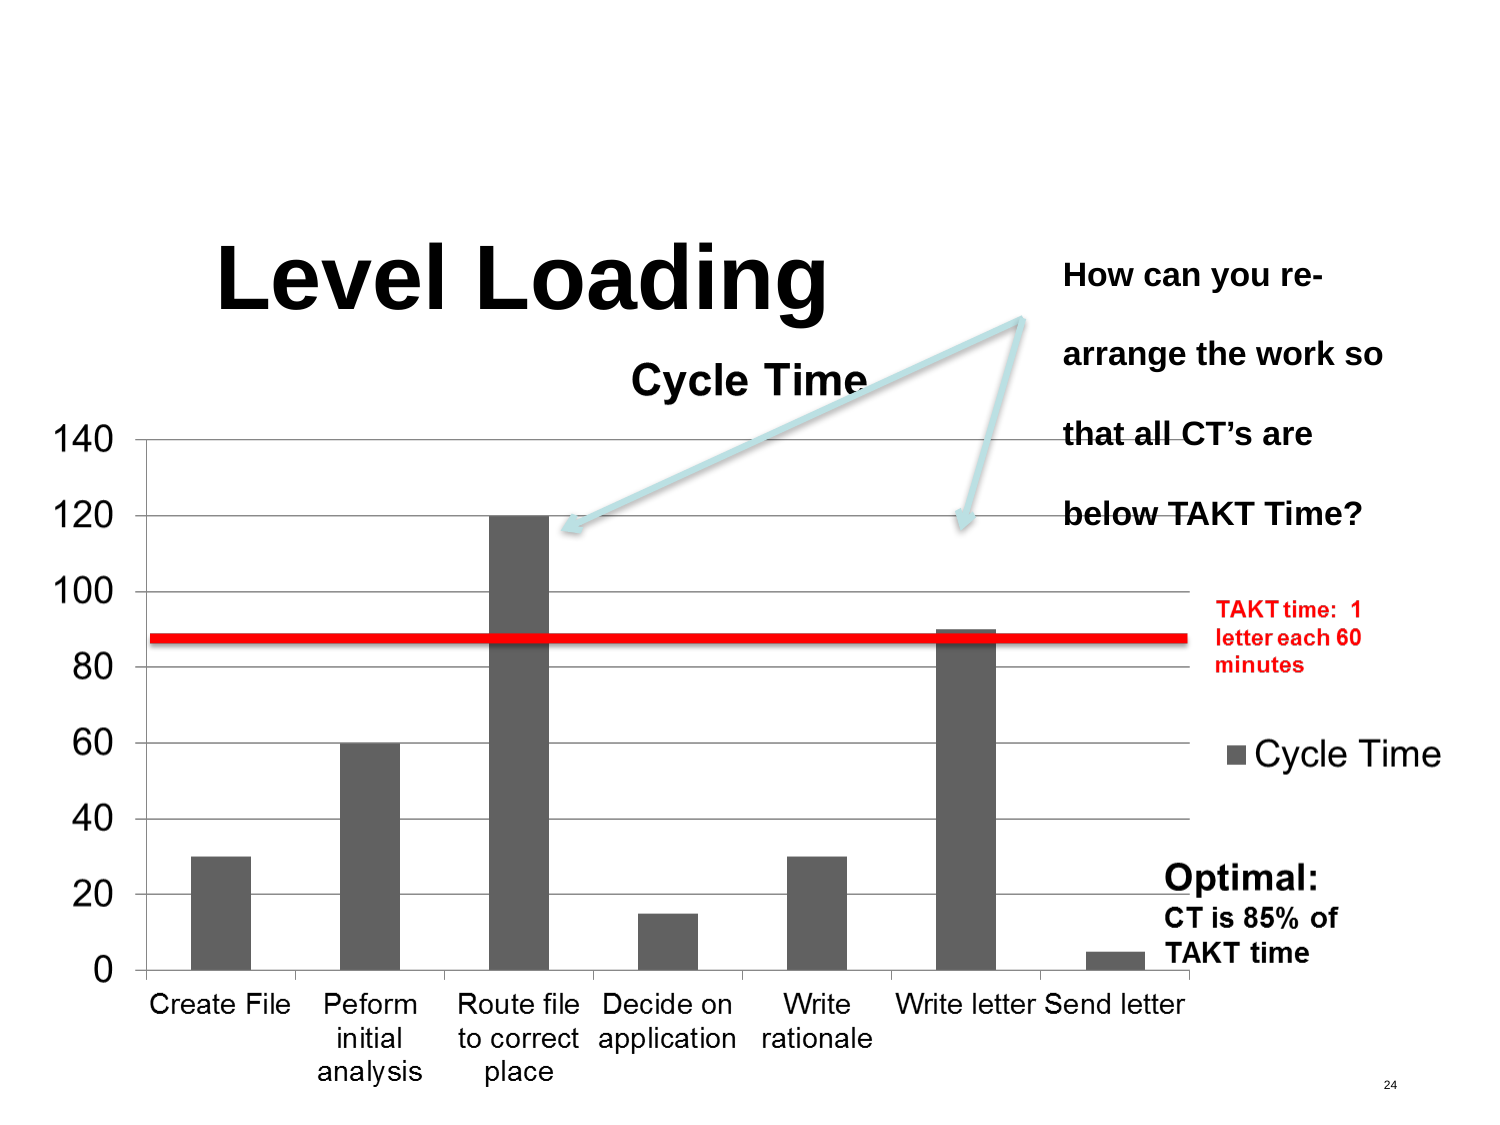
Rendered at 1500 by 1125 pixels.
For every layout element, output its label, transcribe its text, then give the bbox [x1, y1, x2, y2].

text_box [560, 205, 1426, 531]
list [28, 328, 1471, 1109]
title Level Loading [200, 237, 555, 327]
